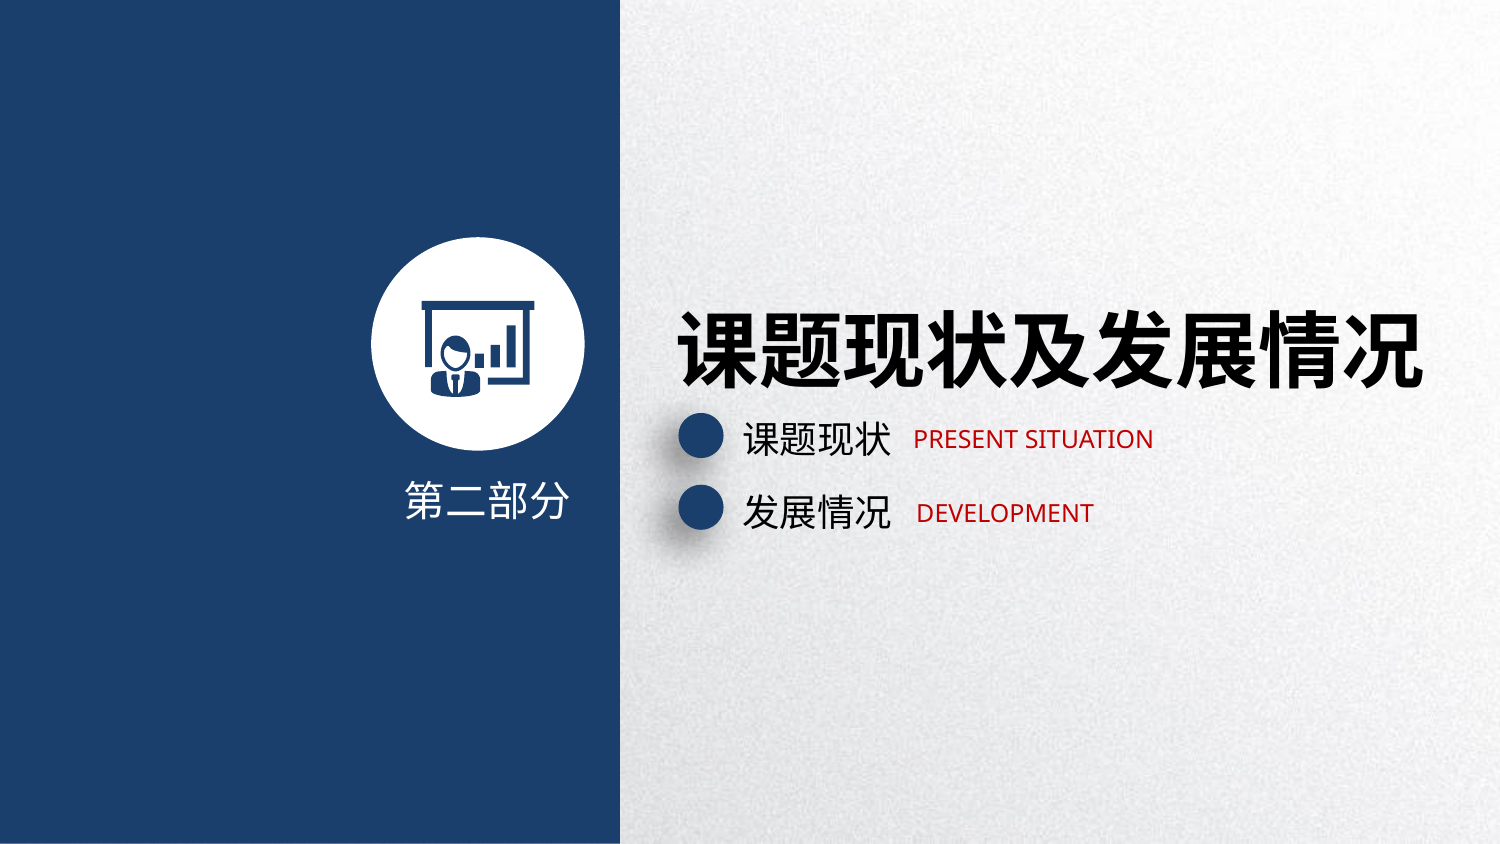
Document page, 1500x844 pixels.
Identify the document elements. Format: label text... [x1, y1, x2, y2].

text_box PRESENT SITUATION [898, 416, 1170, 461]
text_box 课题现状 [727, 408, 908, 469]
text_box 发展情况 [727, 481, 908, 542]
text_box [676, 482, 726, 532]
text_box DEVELOPMENT [901, 489, 1110, 535]
text_box [676, 410, 726, 461]
text_box [0, 0, 622, 844]
text_box 第二部分 [403, 475, 609, 526]
picture [622, 0, 1500, 844]
text_box 课题现状及发展情况 [661, 290, 1440, 406]
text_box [370, 236, 585, 451]
